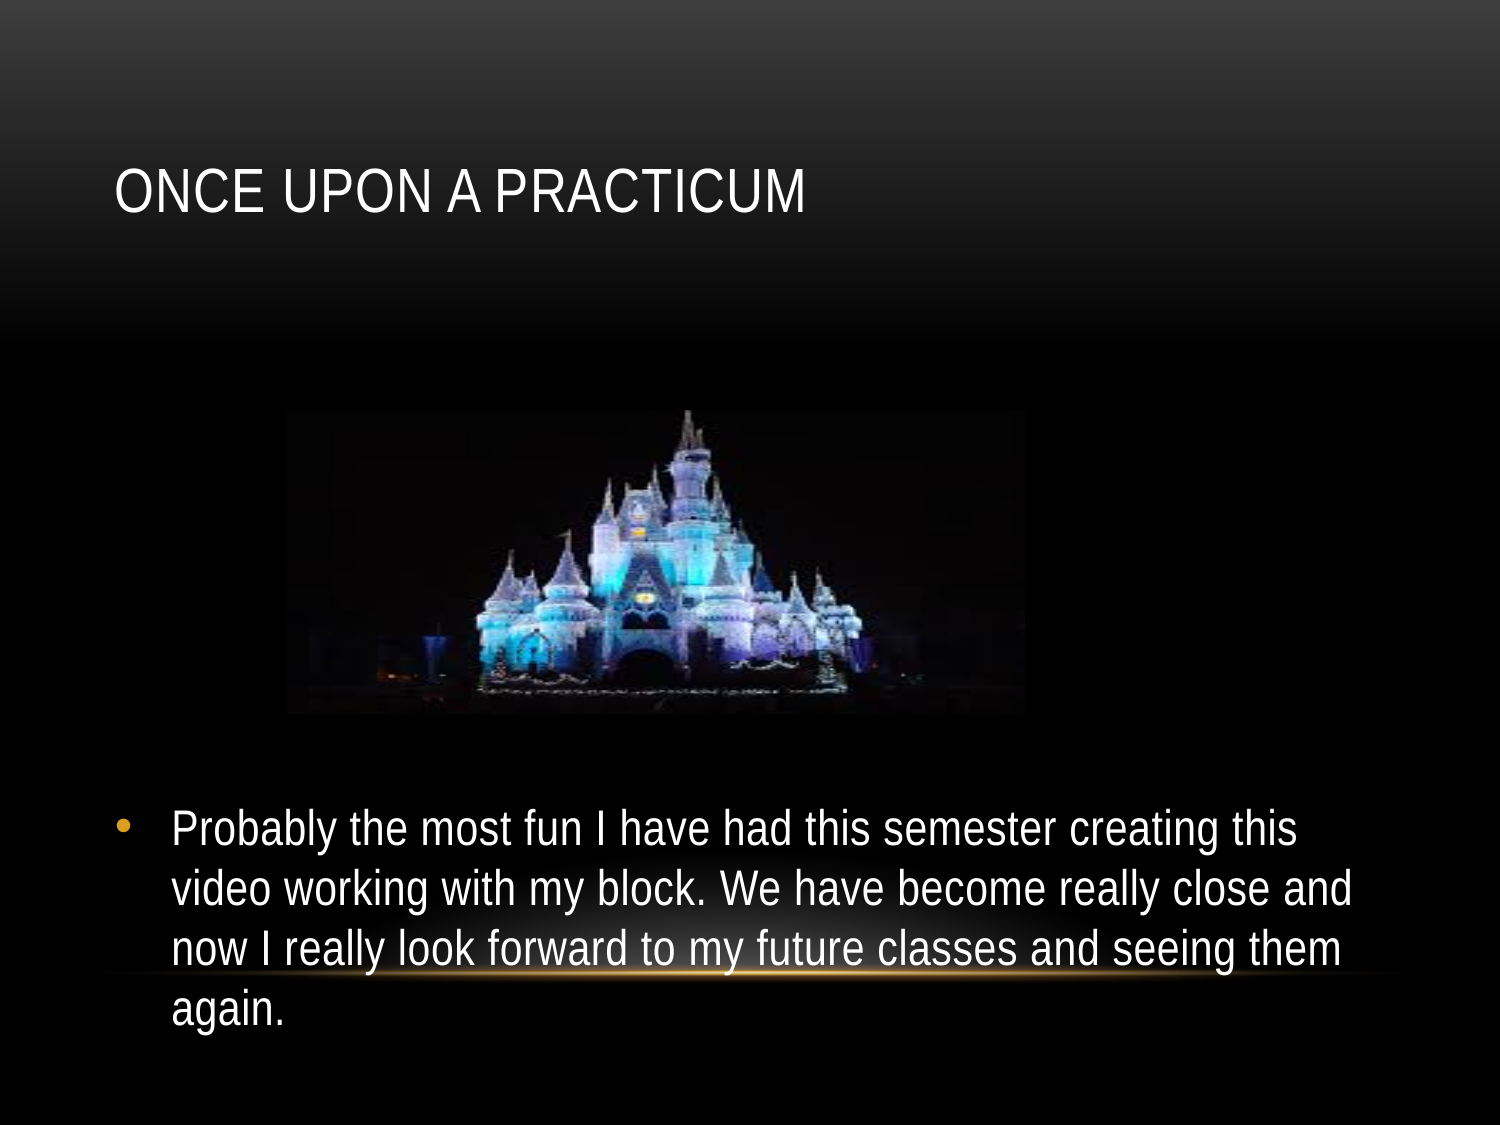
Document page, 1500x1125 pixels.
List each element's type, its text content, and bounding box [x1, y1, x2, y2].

list Probably the most fun I have had this semester creating this video working with my block. We have become really close and now I really look forward to my future classes and seeing them again. [99, 787, 1400, 1125]
picture [0, 0, 1500, 1125]
title Once upon a Practicum [99, 45, 1400, 233]
